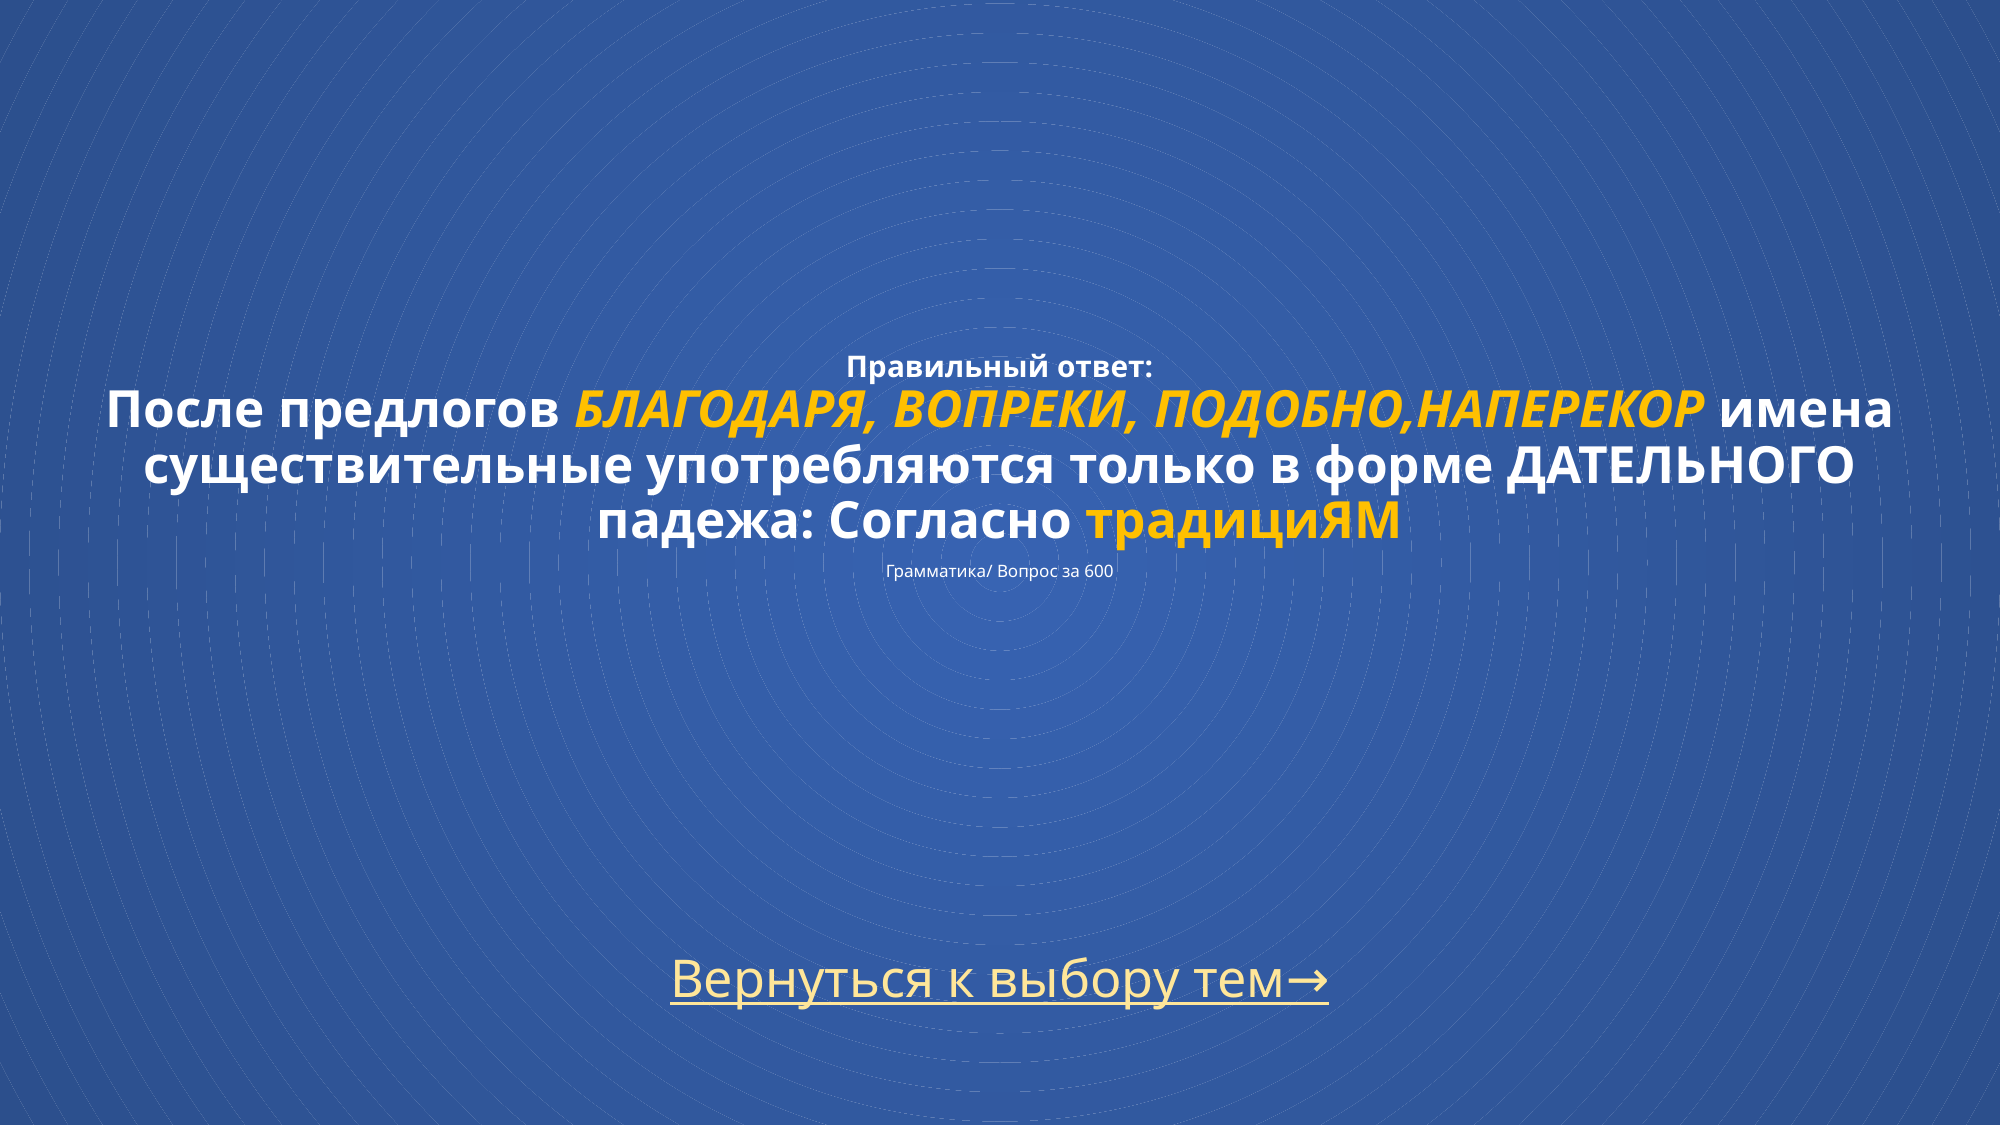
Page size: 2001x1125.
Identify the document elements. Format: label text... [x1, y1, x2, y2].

text_box Вернуться к выбору тем→ [655, 938, 1345, 1016]
title Правильный ответ: После предлогов БЛАГОДАРЯ, ВОПРЕКИ, ПОДОБНО,НАПЕРЕКОР имена существительные употребляются только в форме ДАТЕЛЬНОГО падежа: Согласно традициЯМ Грамматика/ Вопрос за 600 [19, 342, 1980, 591]
